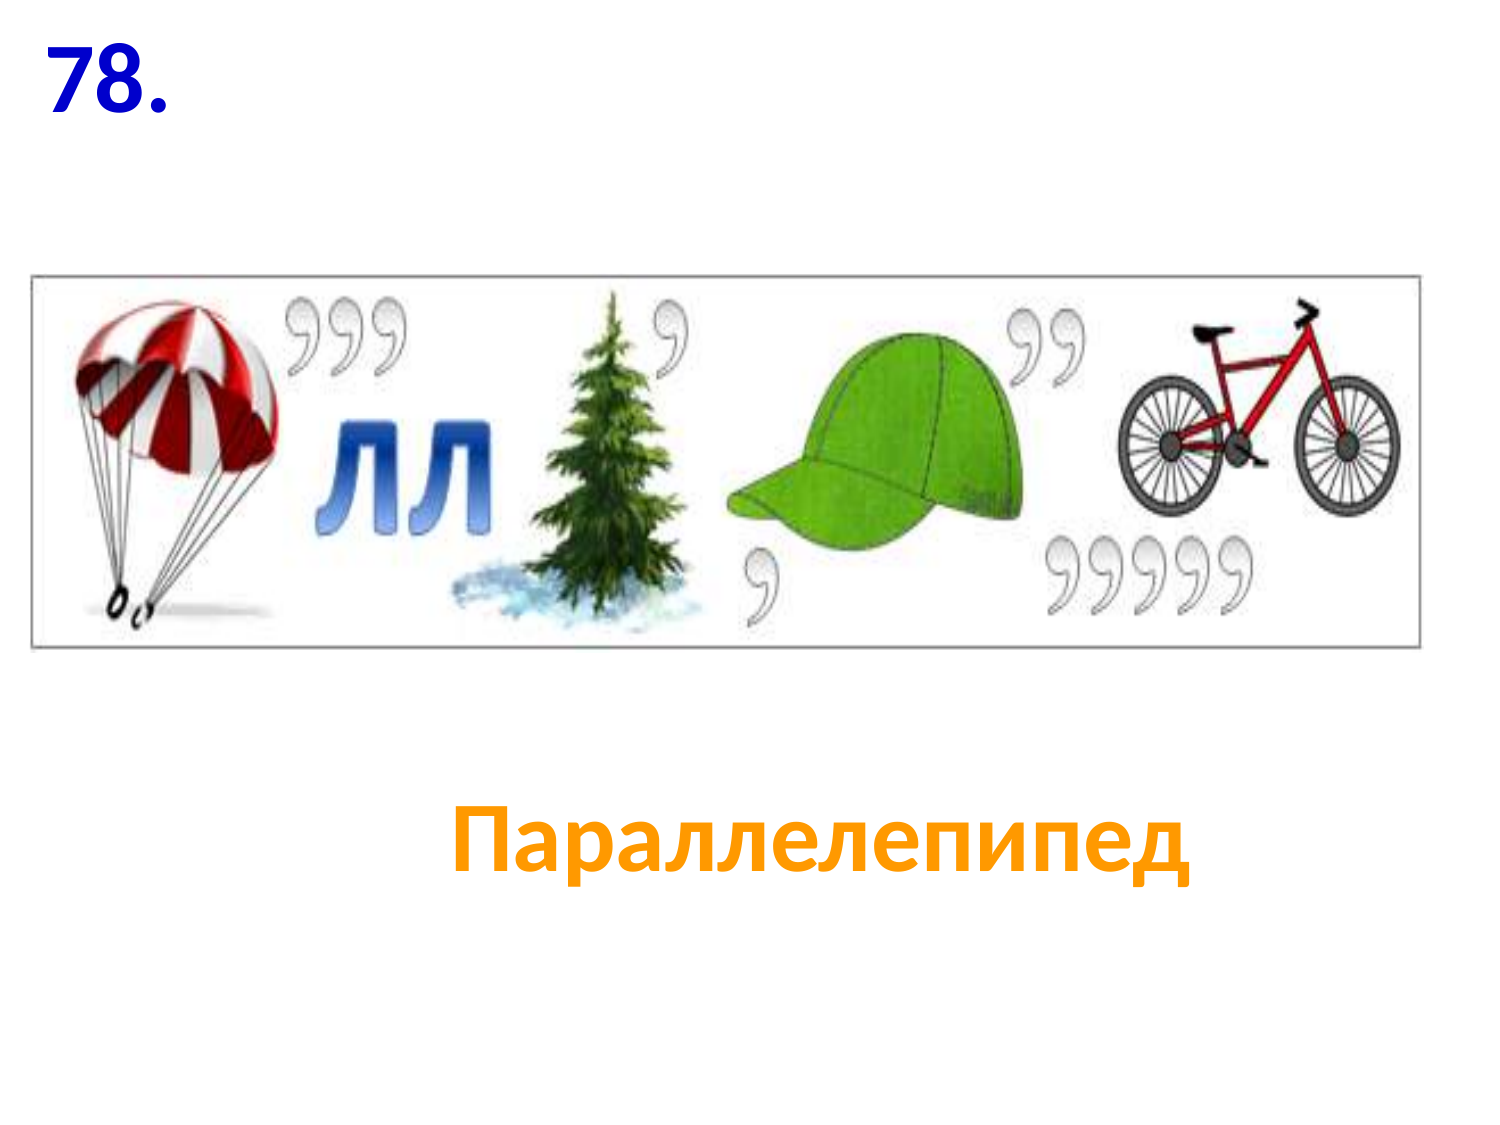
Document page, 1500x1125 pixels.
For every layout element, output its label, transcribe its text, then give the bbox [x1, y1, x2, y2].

picture [29, 273, 1424, 653]
text_box Параллелепипед [336, 763, 1306, 944]
text_box 78. [29, 4, 242, 140]
